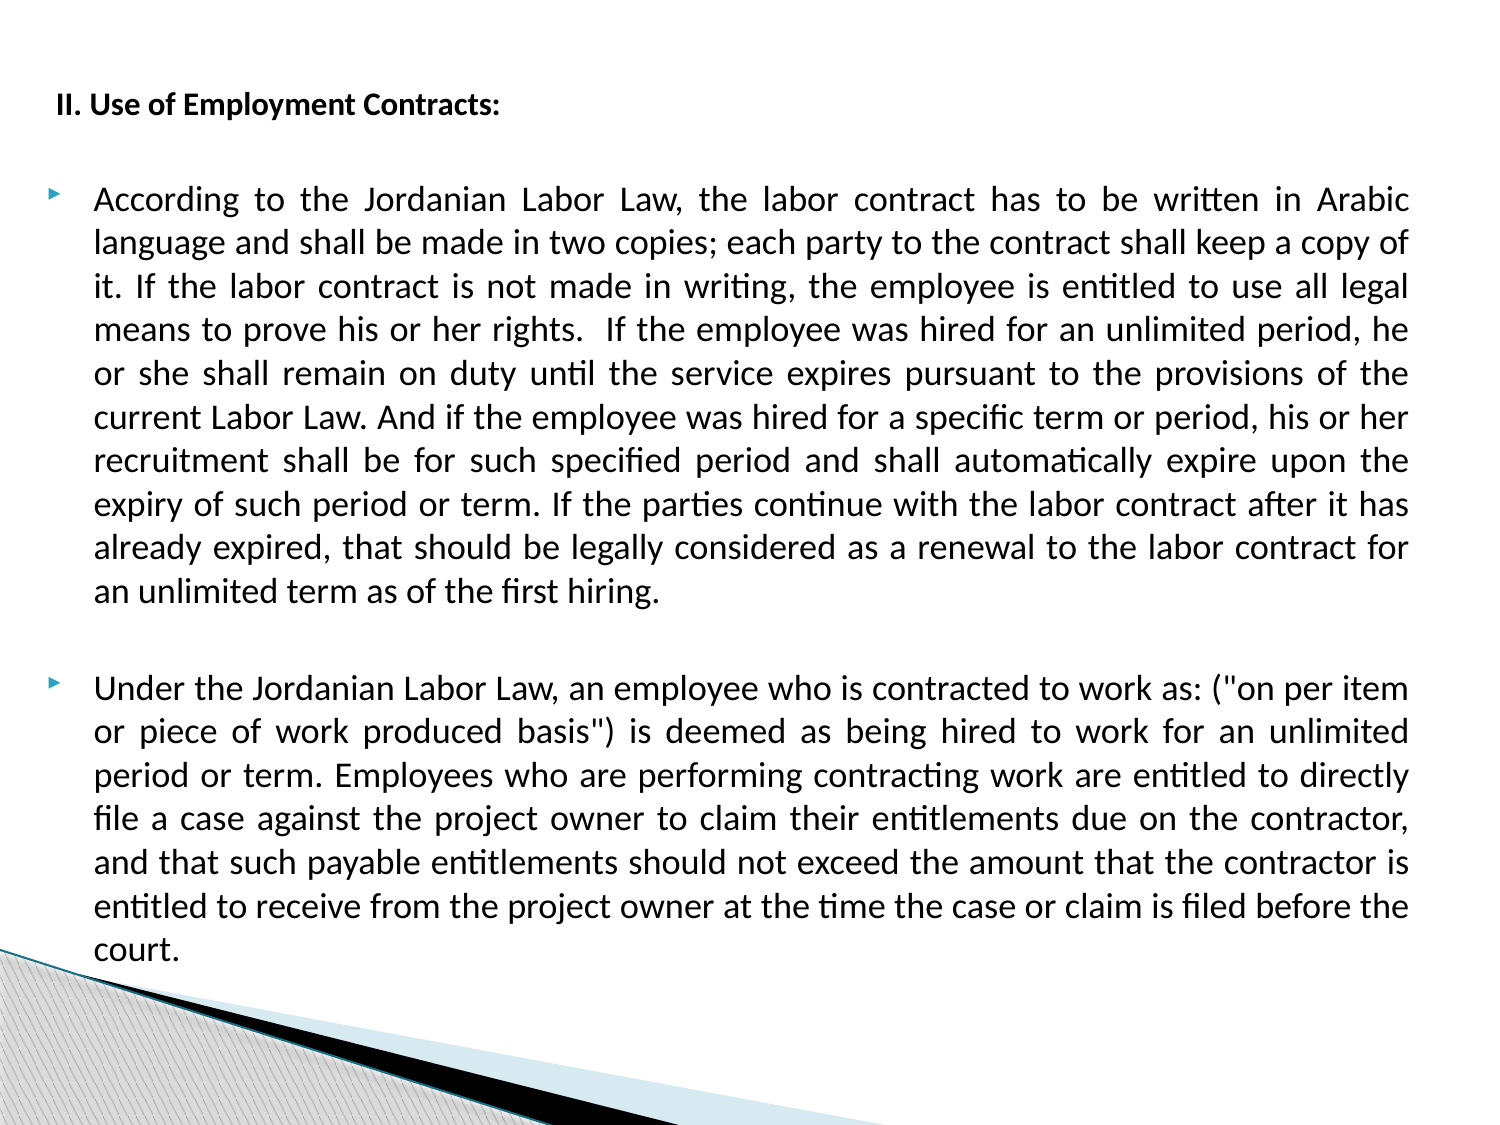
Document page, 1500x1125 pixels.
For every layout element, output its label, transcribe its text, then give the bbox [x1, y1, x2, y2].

list II. Use of Employment Contracts: According to the Jordanian Labor Law, the labor contract has to be written in Arabic language and shall be made in two copies; each party to the contract shall keep a copy of it. If the labor contract is not made in writing, the employee is entitled to use all legal means to prove his or her rights. If the employee was hired for an unlimited period, he or she shall remain on duty until the service expires pursuant to the provisions of the current Labor Law. And if the employee was hired for a specific term or period, his or her recruitment shall be for such specified period and shall automatically expire upon the expiry of such period or term. If the parties continue with the labor contract after it has already expired, that should be legally considered as a renewal to the labor contract for an unlimited term as of the first hiring. Under the Jordanian Labor Law, an employee who is contracted to work as: ("on per item or piece of work produced basis") is deemed as being hired to work for an unlimited period or term. Employees who are performing contracting work are entitled to directly file a case against the project owner to claim their entitlements due on the contractor, and that such payable entitlements should not exceed the amount that the contractor is entitled to receive from the project owner at the time the case or claim is filed before the court. [24, 75, 1425, 986]
